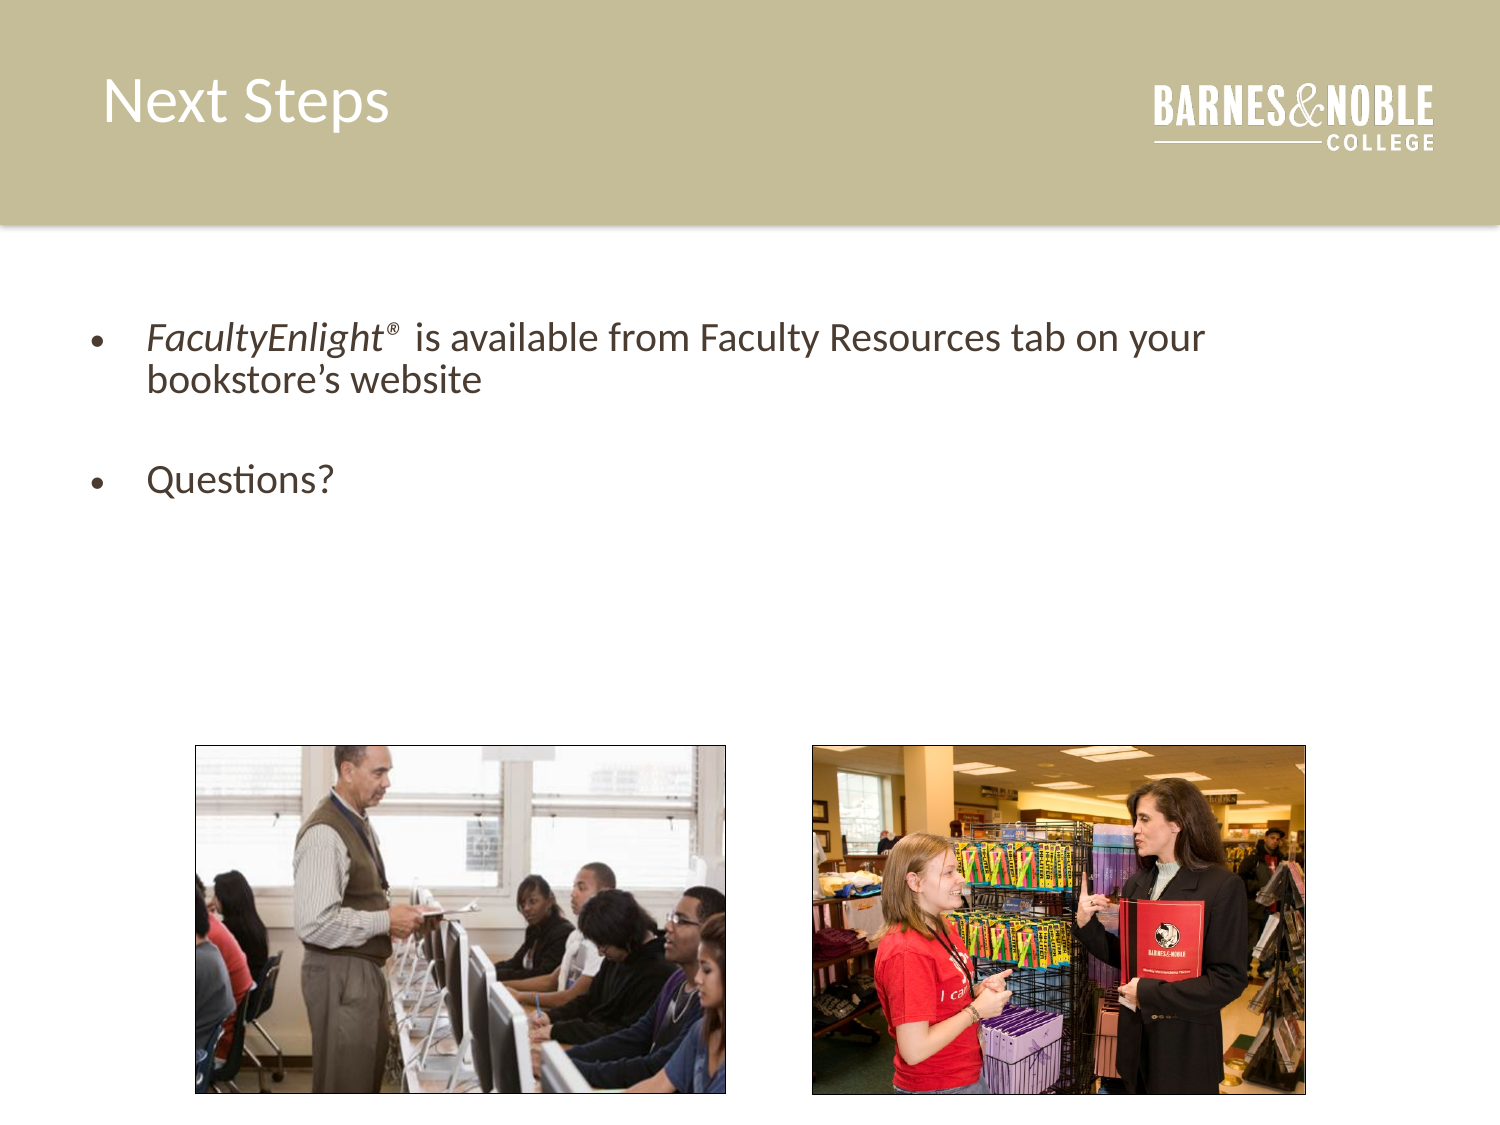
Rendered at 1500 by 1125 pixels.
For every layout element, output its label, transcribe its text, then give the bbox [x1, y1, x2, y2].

picture [812, 745, 1305, 1094]
picture [1149, 78, 1438, 163]
list FacultyEnlight® is available from Faculty Resources tab on your bookstore’s website Questions? [75, 262, 1425, 1005]
text_box Next Steps [87, 37, 834, 175]
picture [195, 745, 726, 1094]
text_box [0, 0, 1500, 226]
